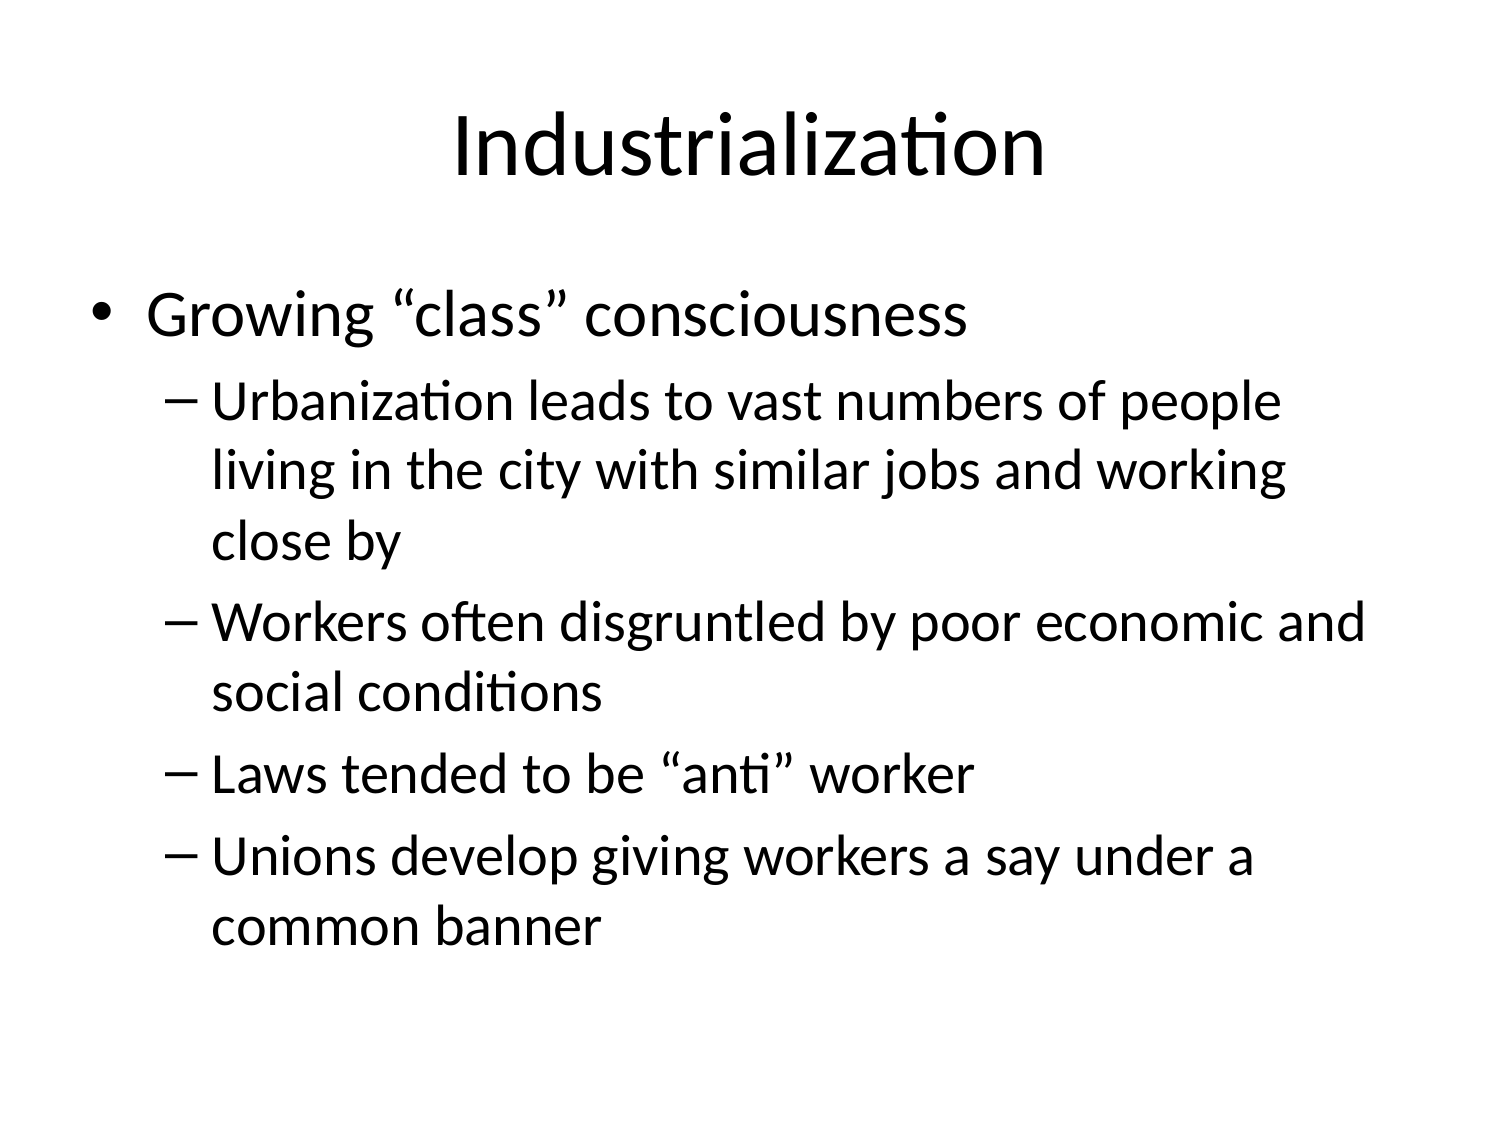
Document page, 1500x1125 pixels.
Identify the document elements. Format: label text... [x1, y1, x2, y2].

list Growing “class” consciousness Urbanization leads to vast numbers of people living in the city with similar jobs and working close by Workers often disgruntled by poor economic and social conditions Laws tended to be “anti” worker Unions develop giving workers a say under a common banner [75, 262, 1425, 1005]
title Industrialization [75, 45, 1425, 233]
